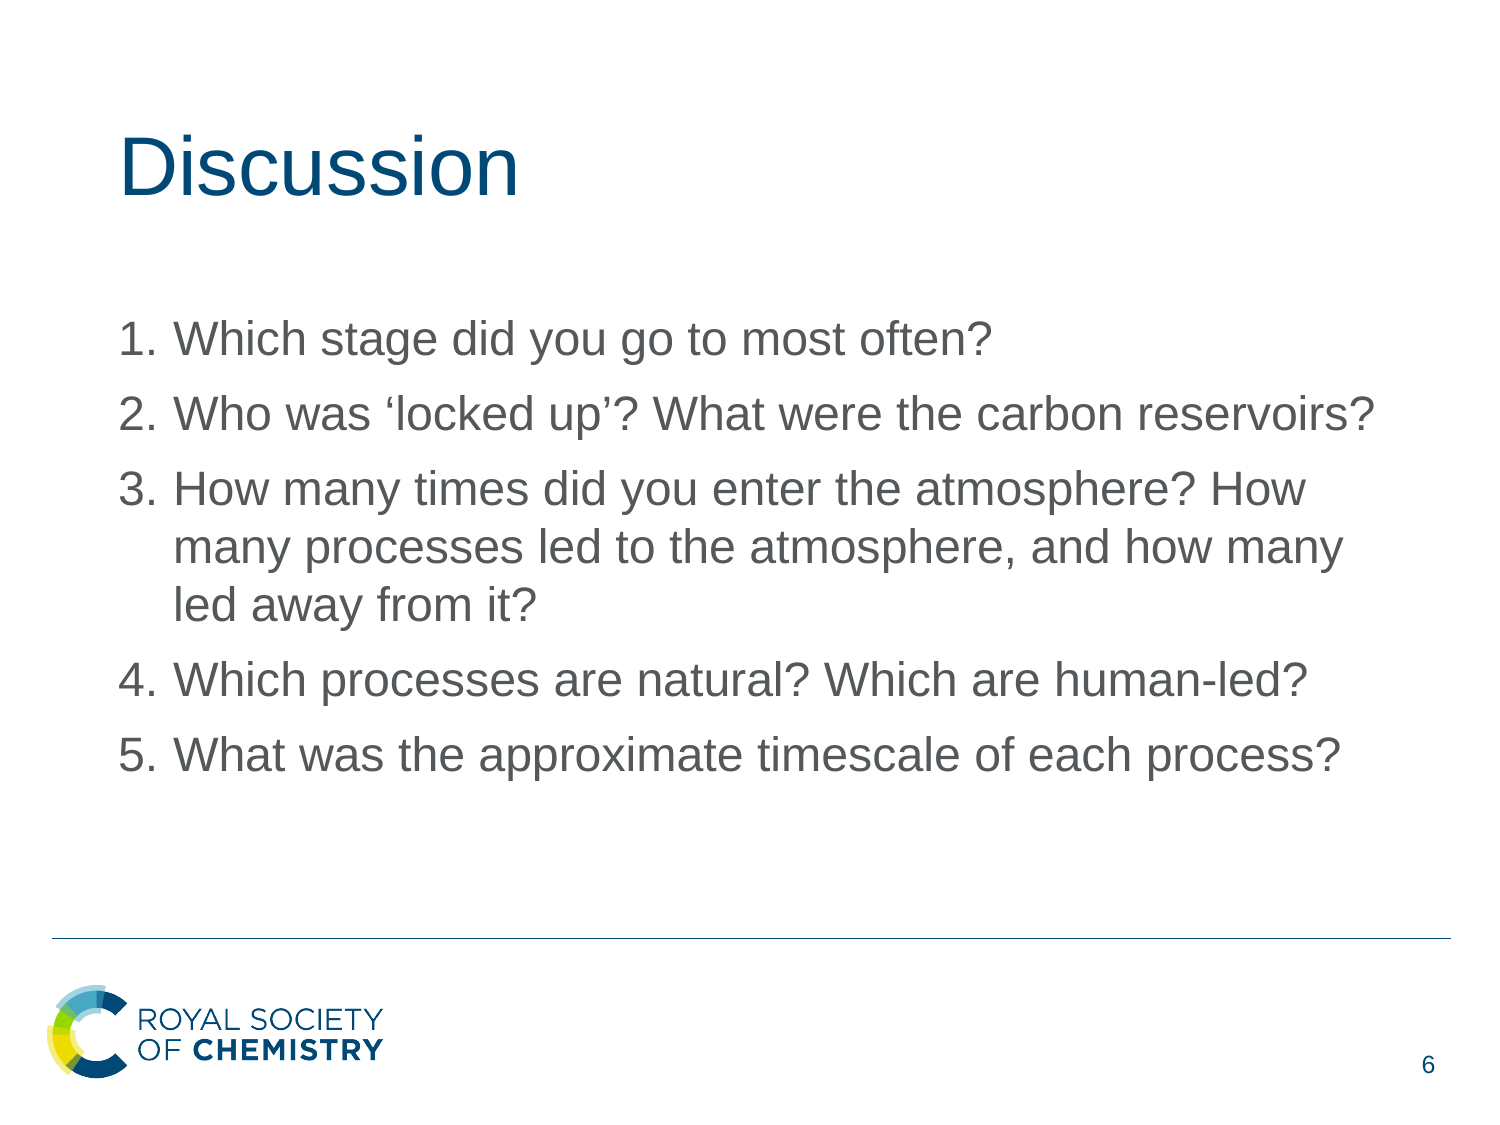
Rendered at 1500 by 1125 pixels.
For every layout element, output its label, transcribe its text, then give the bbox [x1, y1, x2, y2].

list Which stage did you go to most often? Who was ‘locked up’? What were the carbon reservoirs? How many times did you enter the atmosphere? How many processes led to the atmosphere, and how many led away from it? Which processes are natural? Which are human-led? What was the approximate timescale of each process? [103, 299, 1397, 859]
title Discussion [103, 59, 1397, 278]
picture [0, 938, 430, 1125]
slide_number 6 [1113, 1033, 1451, 1094]
